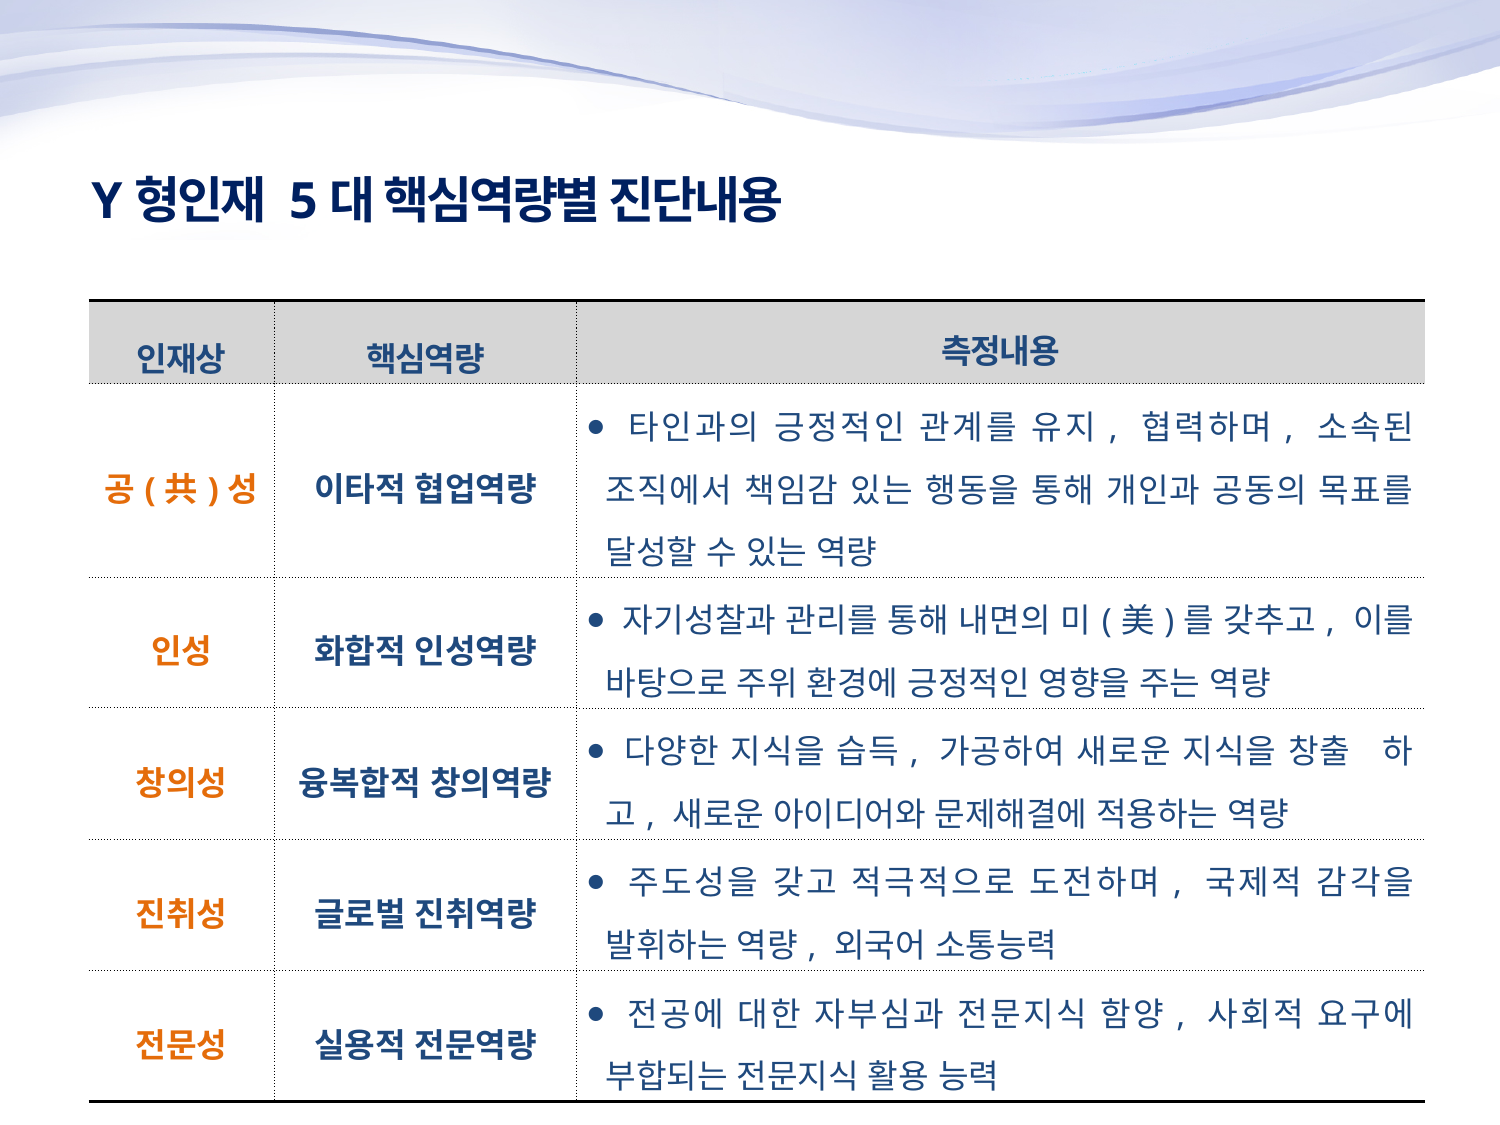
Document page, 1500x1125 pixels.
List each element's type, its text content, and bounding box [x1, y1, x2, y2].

table_cell 실용적 전문역량 [274, 970, 577, 1100]
table_cell 융복합적 창의역량 [274, 708, 577, 839]
table_header 측정내용 [577, 302, 1425, 384]
table_cell ⦁ 다양한 지식을 습득, 가공하여 새로운 지식을 창출 하고, 새로운 아이디어와 문제해결에 적용하는 역량 [577, 708, 1425, 839]
table_cell 진취성 [89, 839, 274, 970]
table_cell 공(共)성 [89, 384, 274, 577]
table_cell 인성 [89, 577, 274, 708]
table_cell ⦁ 전공에 대한 자부심과 전문지식 함양, 사회적 요구에 부합되는 전문지식 활용 능력 [577, 970, 1425, 1100]
table_cell ⦁ 타인과의 긍정적인 관계를 유지, 협력하며, 소속된 조직에서 책임감 있는 행동을 통해 개인과 공동의 목표를 달성할 수 있는 역량 [577, 384, 1425, 577]
picture [0, 0, 1500, 1125]
table_cell 전문성 [89, 970, 274, 1100]
table_header 핵심역량 [274, 302, 577, 384]
table_cell ⦁ 주도성을 갖고 적극적으로 도전하며, 국제적 감각을 발휘하는 역량, 외국어 소통능력 [577, 839, 1425, 970]
table_cell 이타적 협업역량 [274, 384, 577, 577]
table_header 인재상 [89, 302, 274, 384]
table_cell 화합적 인성역량 [274, 577, 577, 708]
table_cell ⦁ 자기성찰과 관리를 통해 내면의 미(美)를 갖추고, 이를 바탕으로 주위 환경에 긍정적인 영향을 주는 역량 [577, 577, 1425, 708]
table_cell 창의성 [89, 708, 274, 839]
text_box Y형인재 5대 핵심역량별 진단내용 [76, 160, 892, 236]
table_cell 글로벌 진취역량 [274, 839, 577, 970]
